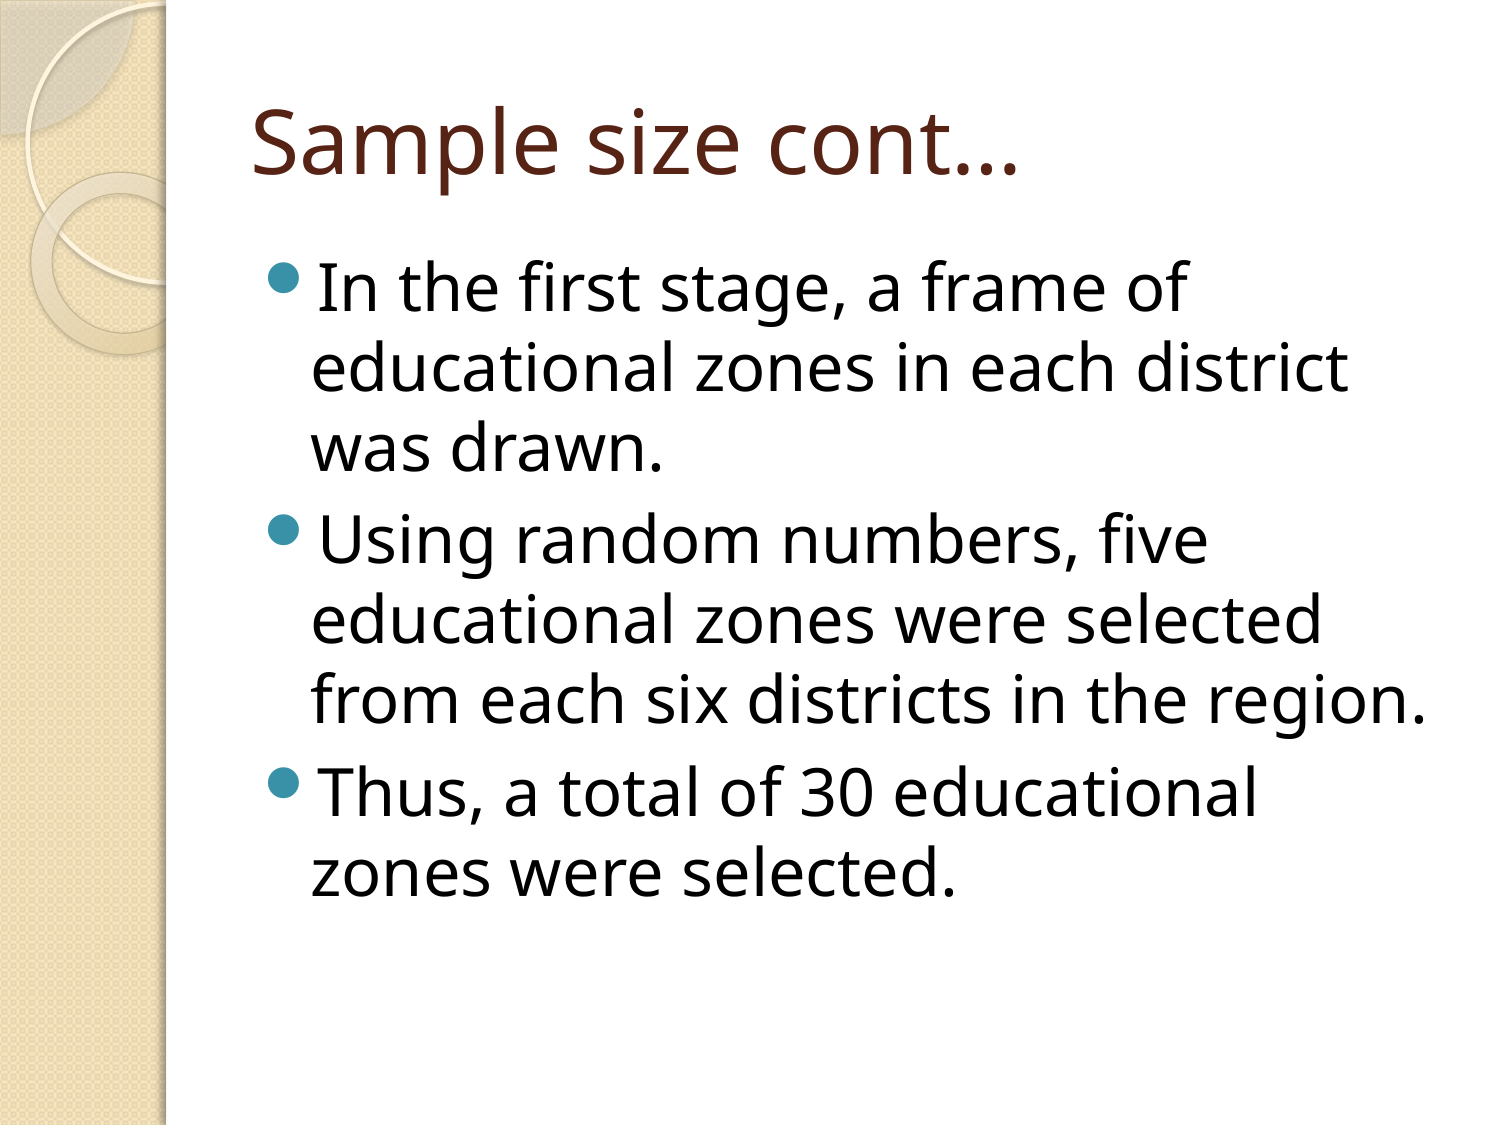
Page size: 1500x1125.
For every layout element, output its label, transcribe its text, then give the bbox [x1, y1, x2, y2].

list In the first stage, a frame of educational zones in each district was drawn. Using random numbers, five educational zones were selected from each six districts in the region. Thus, a total of 30 educational zones were selected. [235, 237, 1466, 1025]
title Sample size cont… [235, 45, 1466, 233]
